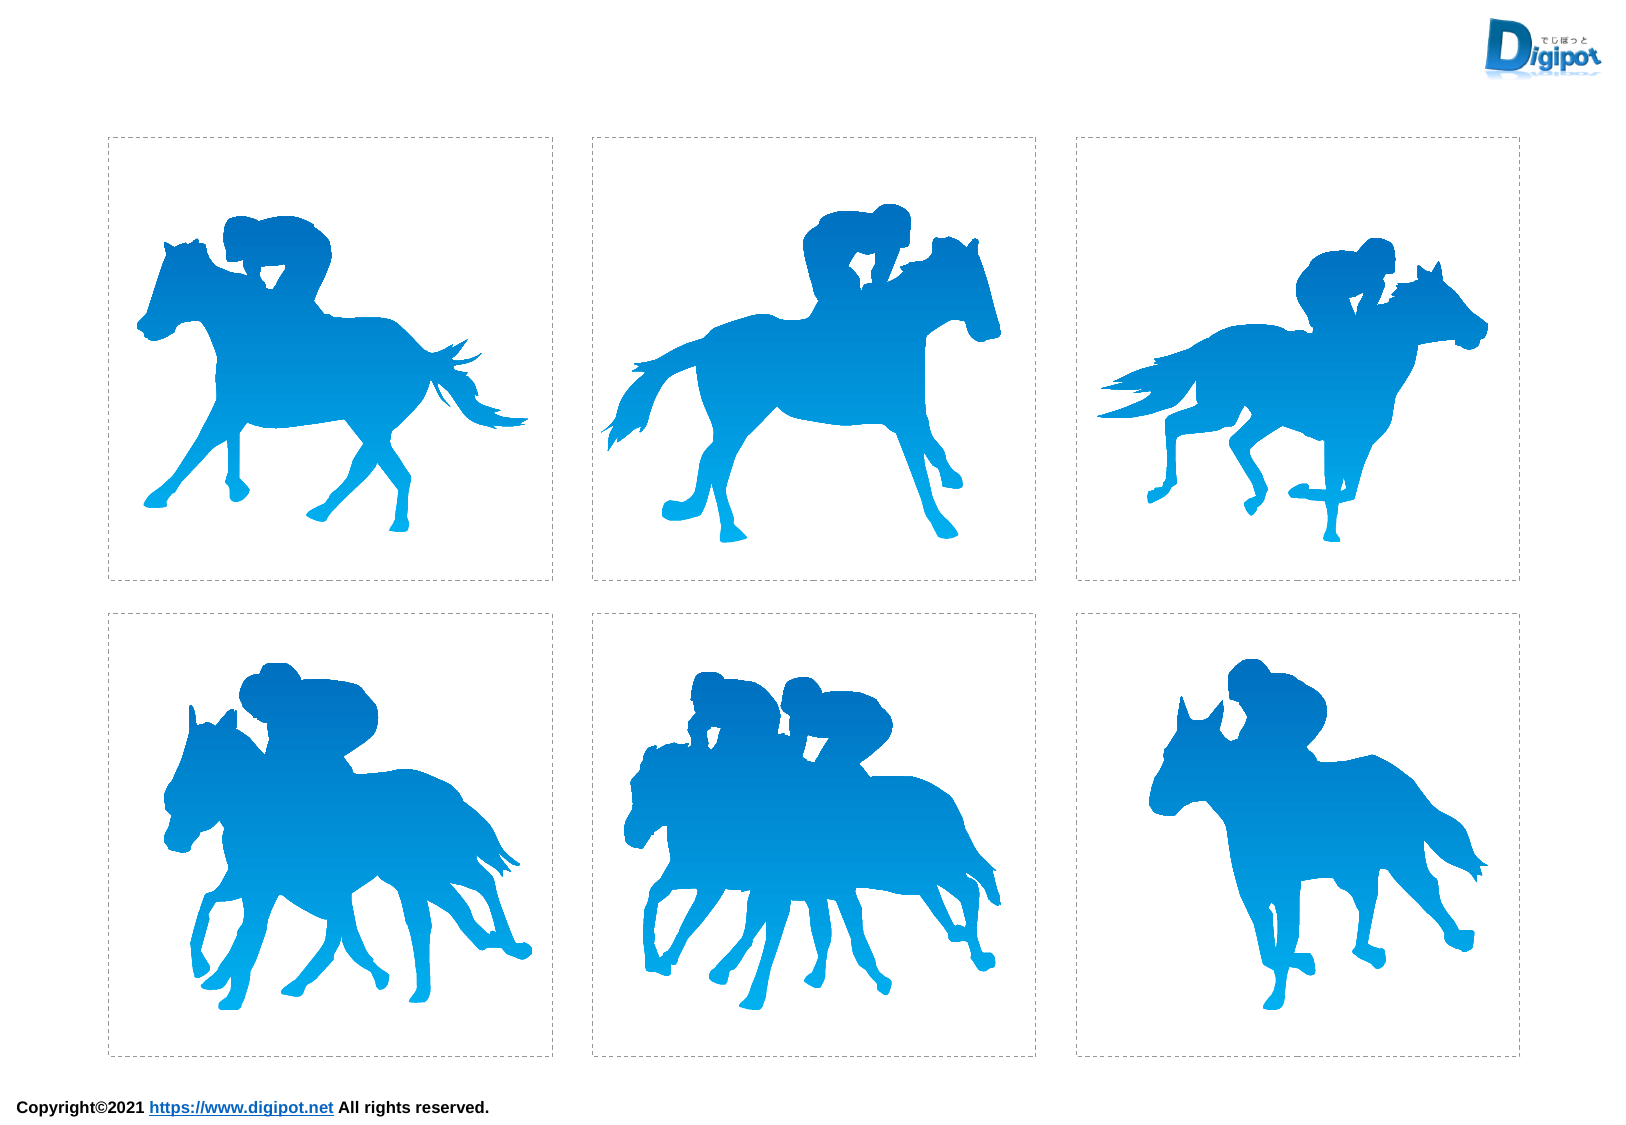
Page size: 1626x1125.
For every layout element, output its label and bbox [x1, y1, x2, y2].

text_box [623, 671, 1002, 1011]
text_box [1149, 658, 1489, 1011]
text_box [163, 662, 533, 1011]
text_box [600, 203, 1001, 543]
text_box [136, 216, 528, 532]
text_box [1097, 238, 1489, 543]
picture [1485, 18, 1602, 82]
